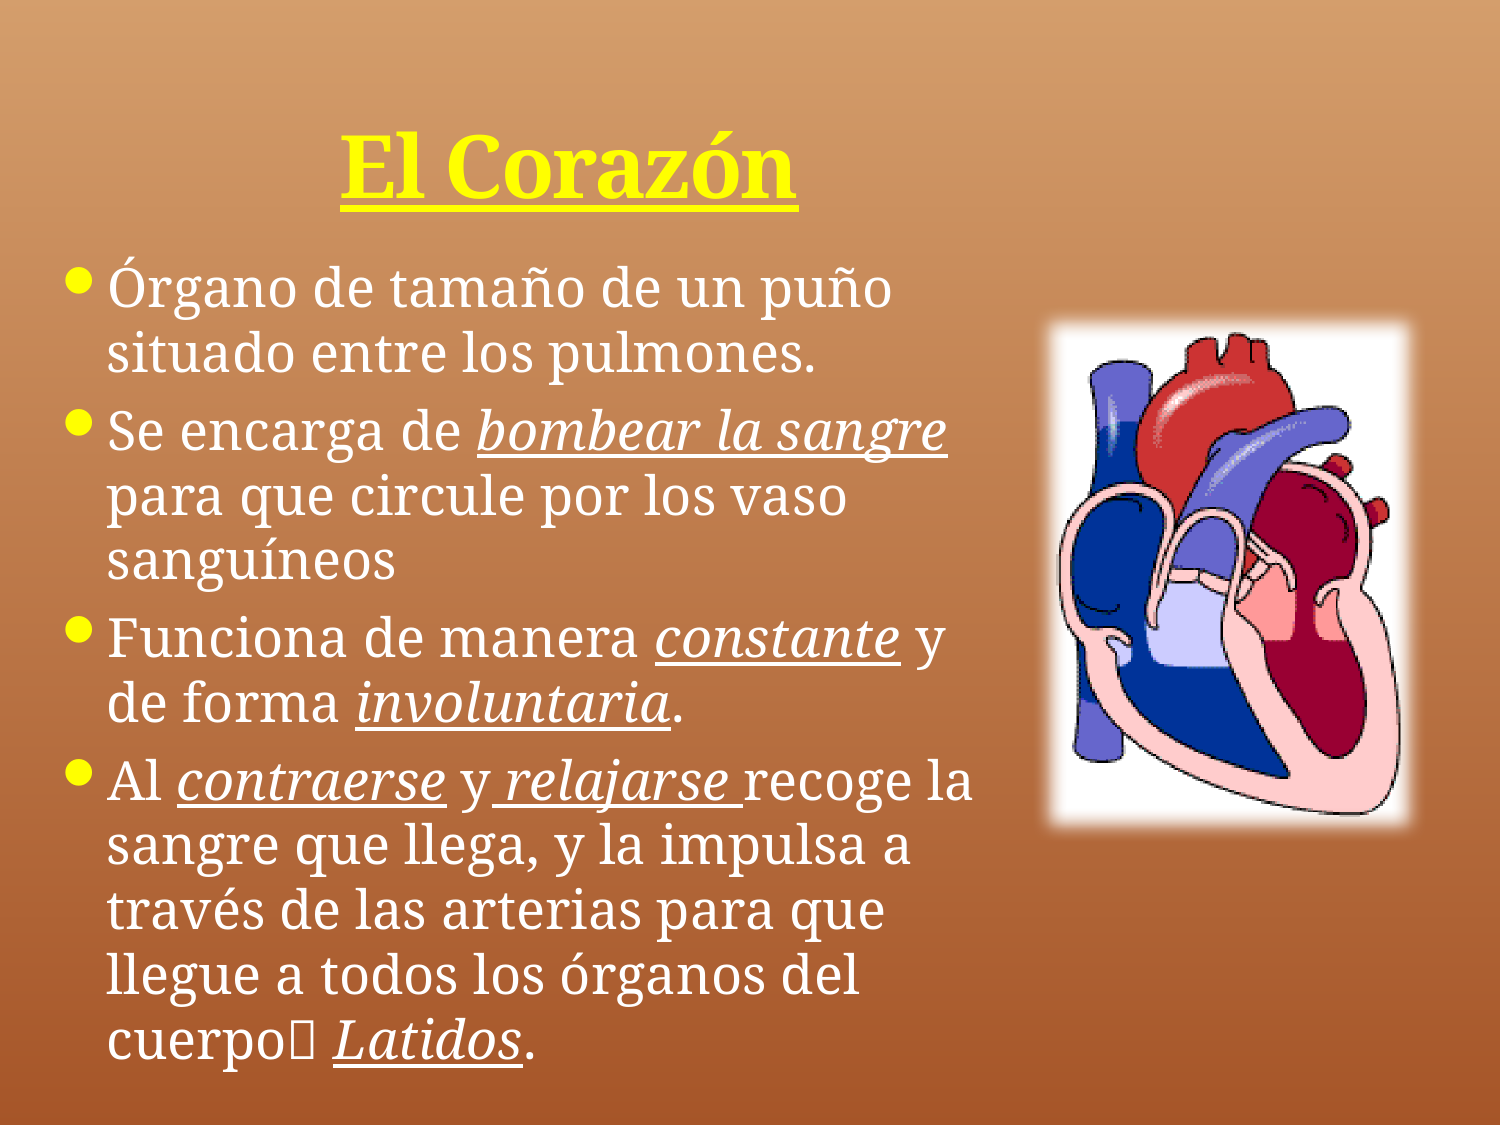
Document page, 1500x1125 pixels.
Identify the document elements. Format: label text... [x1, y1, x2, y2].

list Órgano de tamaño de un puño situado entre los pulmones. Se encarga de bombear la sangre para que circule por los vaso sanguíneos Funciona de manera constante y de forma involuntaria. Al contraerse y relajarse recoge la sangre que llega, y la impulsa a través de las arterias para que llegue a todos los órganos del cuerpo Latidos. [46, 246, 1027, 997]
picture [1033, 306, 1426, 843]
title El Corazón [23, 23, 1116, 224]
